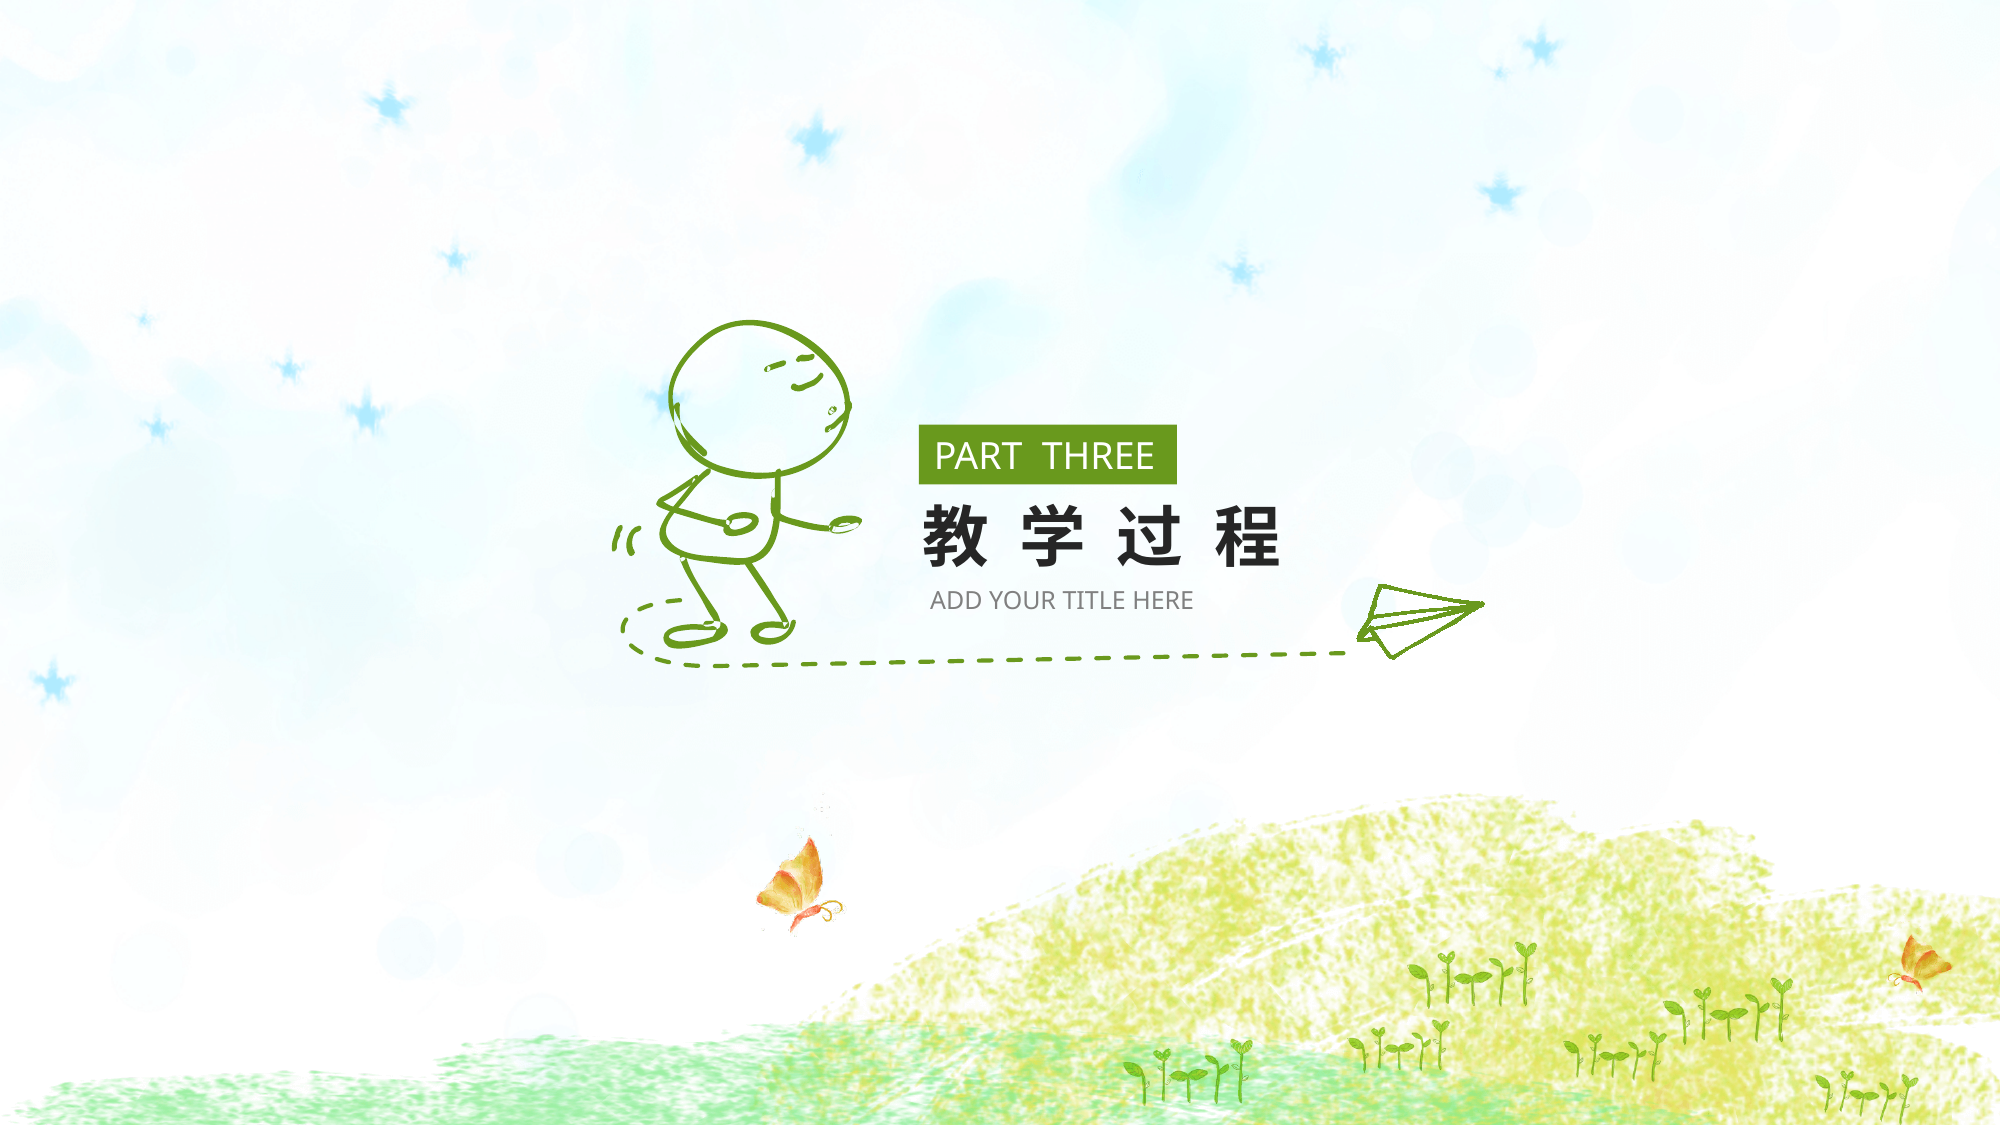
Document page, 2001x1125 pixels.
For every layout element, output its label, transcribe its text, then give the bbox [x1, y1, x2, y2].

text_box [611, 300, 869, 655]
picture [0, 0, 2000, 1125]
text_box [1356, 584, 1485, 660]
text_box ADD YOUR TITLE HERE [918, 581, 1355, 621]
text_box PART THREE [918, 424, 1177, 485]
text_box [643, 615, 1344, 668]
text_box 教 学 过 程 [911, 489, 1377, 581]
